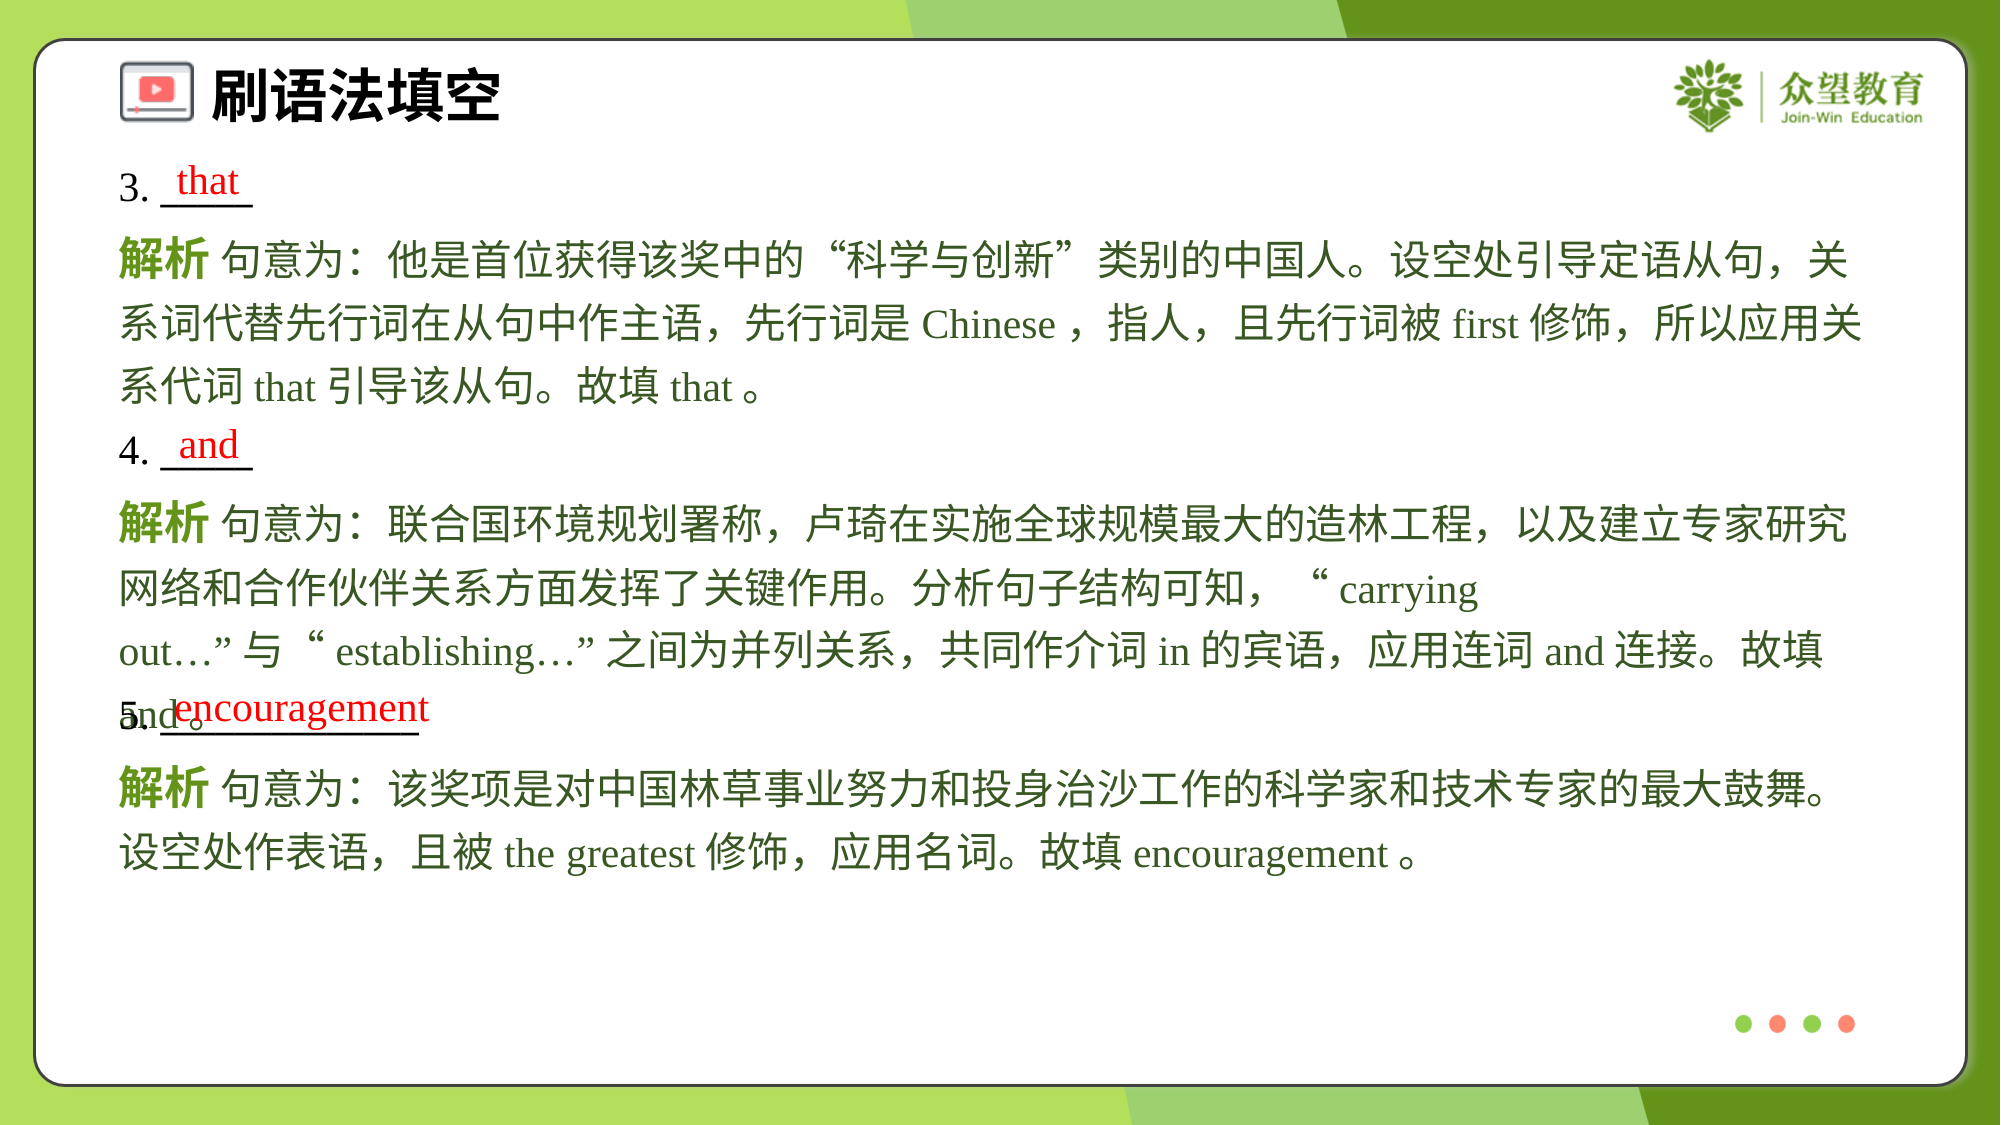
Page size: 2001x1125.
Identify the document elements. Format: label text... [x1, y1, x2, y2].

text_box 解析 句意为：联合国环境规划署称，卢琦在实施全球规模最大的造林工程，以及建立专家研究网络和合作伙伴关系方面发挥了关键作用。分析句子结构可知，“carrying out…”与“establishing…”之间为并列关系，共同作介词in的宾语，应用连词and连接。故填and。 [118, 480, 1883, 670]
text_box 3. _____ [118, 146, 1883, 204]
picture [0, 0, 2000, 1125]
text_box 解析 句意为：他是首位获得该奖中的“科学与创新”类别的中国人。设空处引导定语从句，关系词代替先行词在从句中作主语，先行词是Chinese，指人，且先行词被first修饰，所以应用关系代词that引导该从句。故填that。 [118, 215, 1883, 405]
text_box encouragement [170, 667, 434, 725]
text_box and [174, 404, 244, 463]
text_box 解析 句意为：该奖项是对中国林草事业努力和投身治沙工作的科学家和技术专家的最大鼓舞。设空处作表语，且被the greatest修饰，应用名词。故填encouragement。 [118, 744, 1883, 871]
text_box that [172, 140, 244, 199]
text_box 4. _____ [118, 410, 1883, 468]
text_box 5. ______________ [118, 675, 1883, 733]
